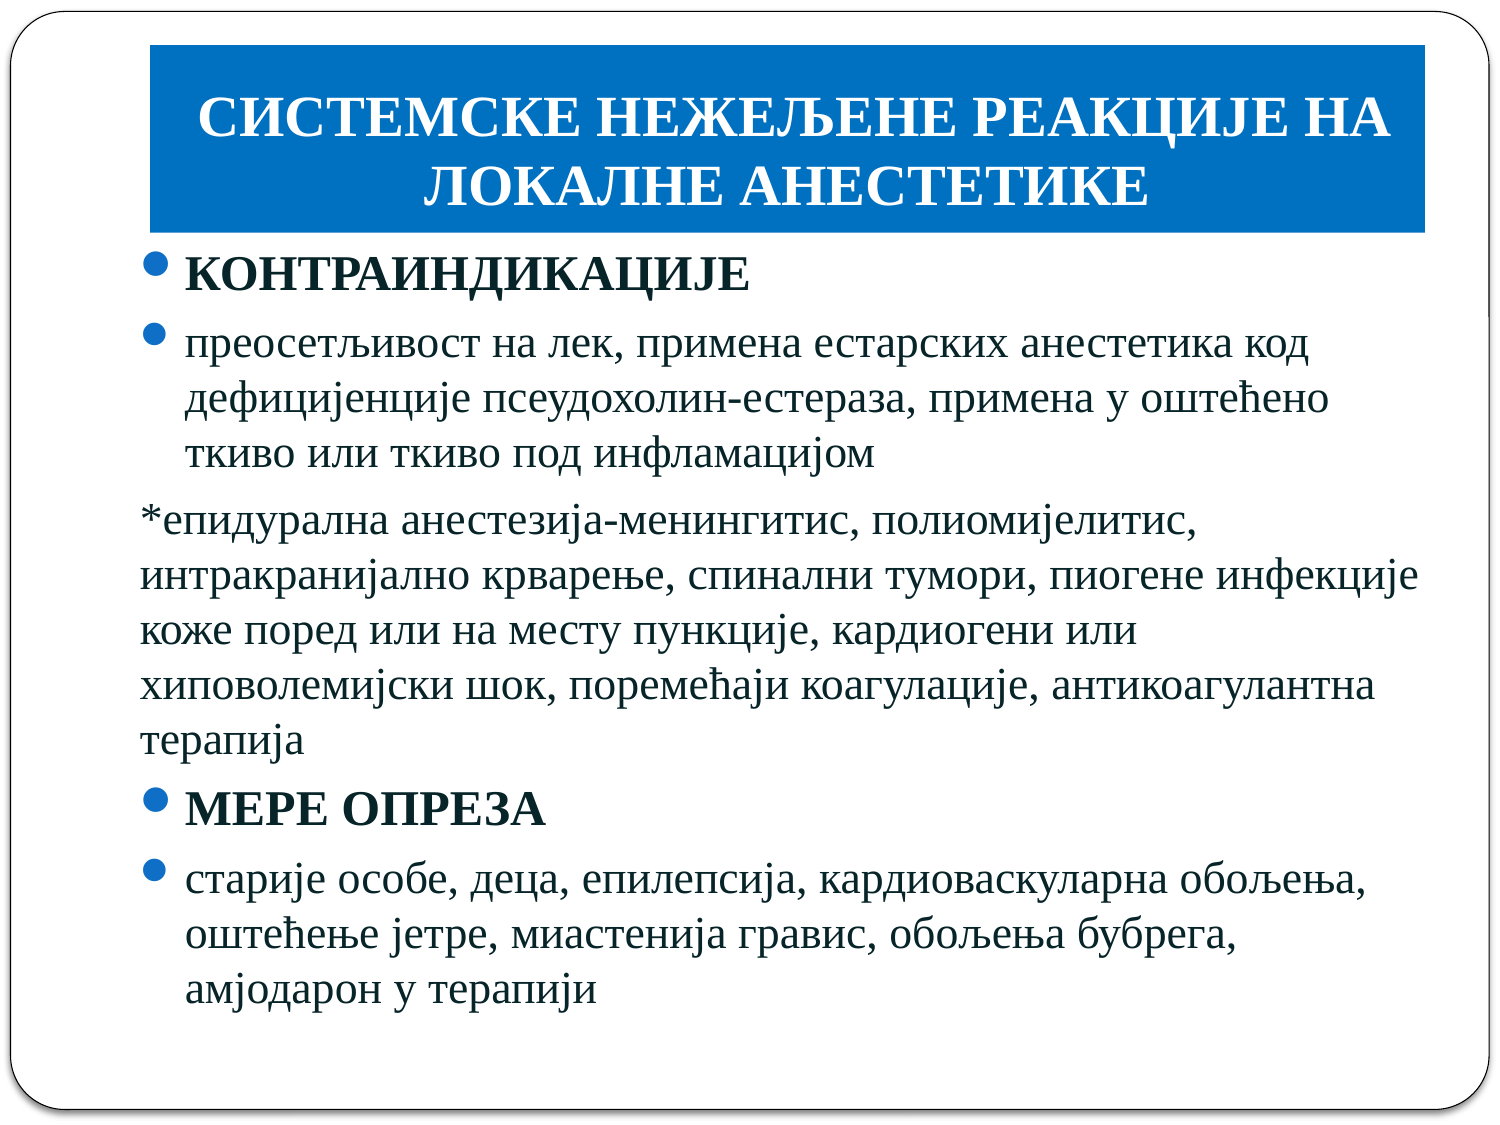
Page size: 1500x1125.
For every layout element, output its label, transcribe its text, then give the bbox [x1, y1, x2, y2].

title СИСТЕМСКЕ НЕЖЕЉЕНЕ РЕАКЦИЈЕ НА ЛОКАЛНЕ АНЕСТЕТИКЕ [150, 45, 1425, 233]
list КОНТРАИНДИКАЦИЈЕ преосетљивост на лек, примена естарских анестетика код дефицијенције псеудохолин-естераза, примена у оштећено ткиво или ткиво под инфламацијом *епидурална анестезија-менингитис, полиомијелитис, интракранијално крварење, спинални тумори, пиогене инфекције коже поред или на месту пункције, кардиогени или хиповолемијски шок, поремећаји коагулације, антикоагулантна терапија МЕРЕ ОПРЕЗА старије особе, деца, епилепсија, кардиоваскуларна обољења, оштећење јетре, миастенија гравис, обољења бубрега, амјодарон у терапији [125, 232, 1450, 1045]
